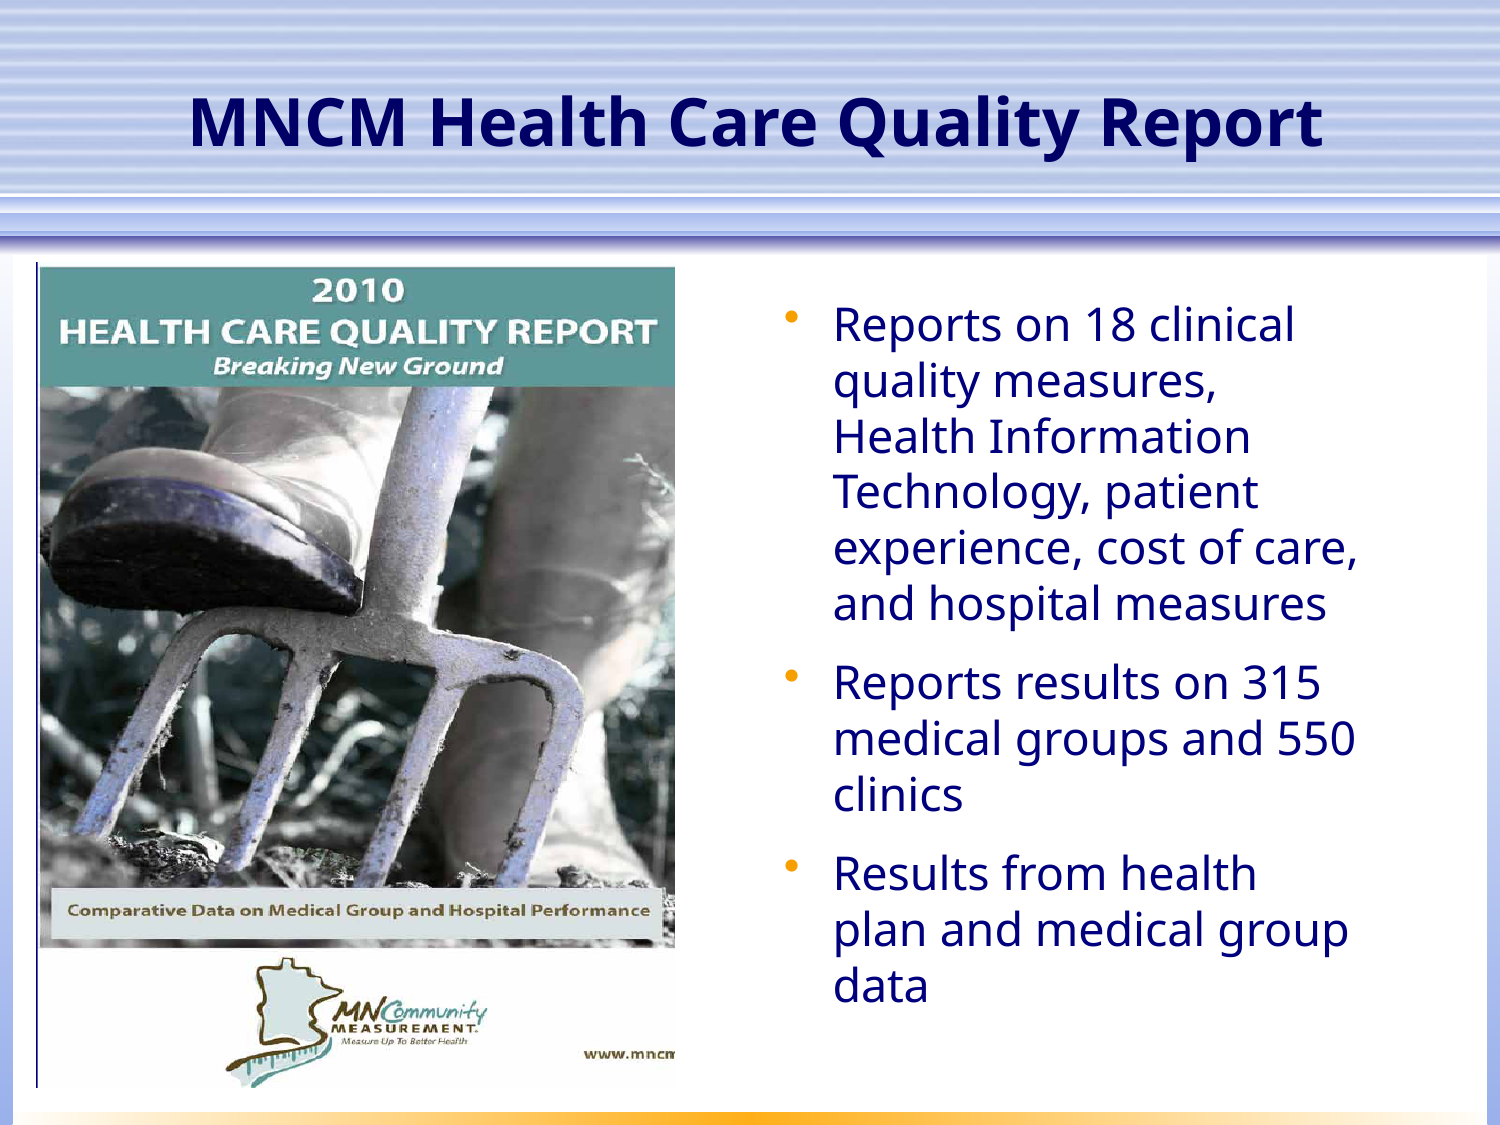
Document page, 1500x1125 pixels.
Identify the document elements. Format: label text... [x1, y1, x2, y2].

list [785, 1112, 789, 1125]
picture [0, 0, 1500, 193]
picture [37, 262, 676, 1088]
list Reports on 18 clinical quality measures, Health Information Technology, patient experience, cost of care, and hospital measures Reports results on 315 medical groups and 550 clinics Results from health plan and medical group data [768, 287, 1376, 1051]
title MNCM Health Care Quality Report [62, 49, 1451, 201]
